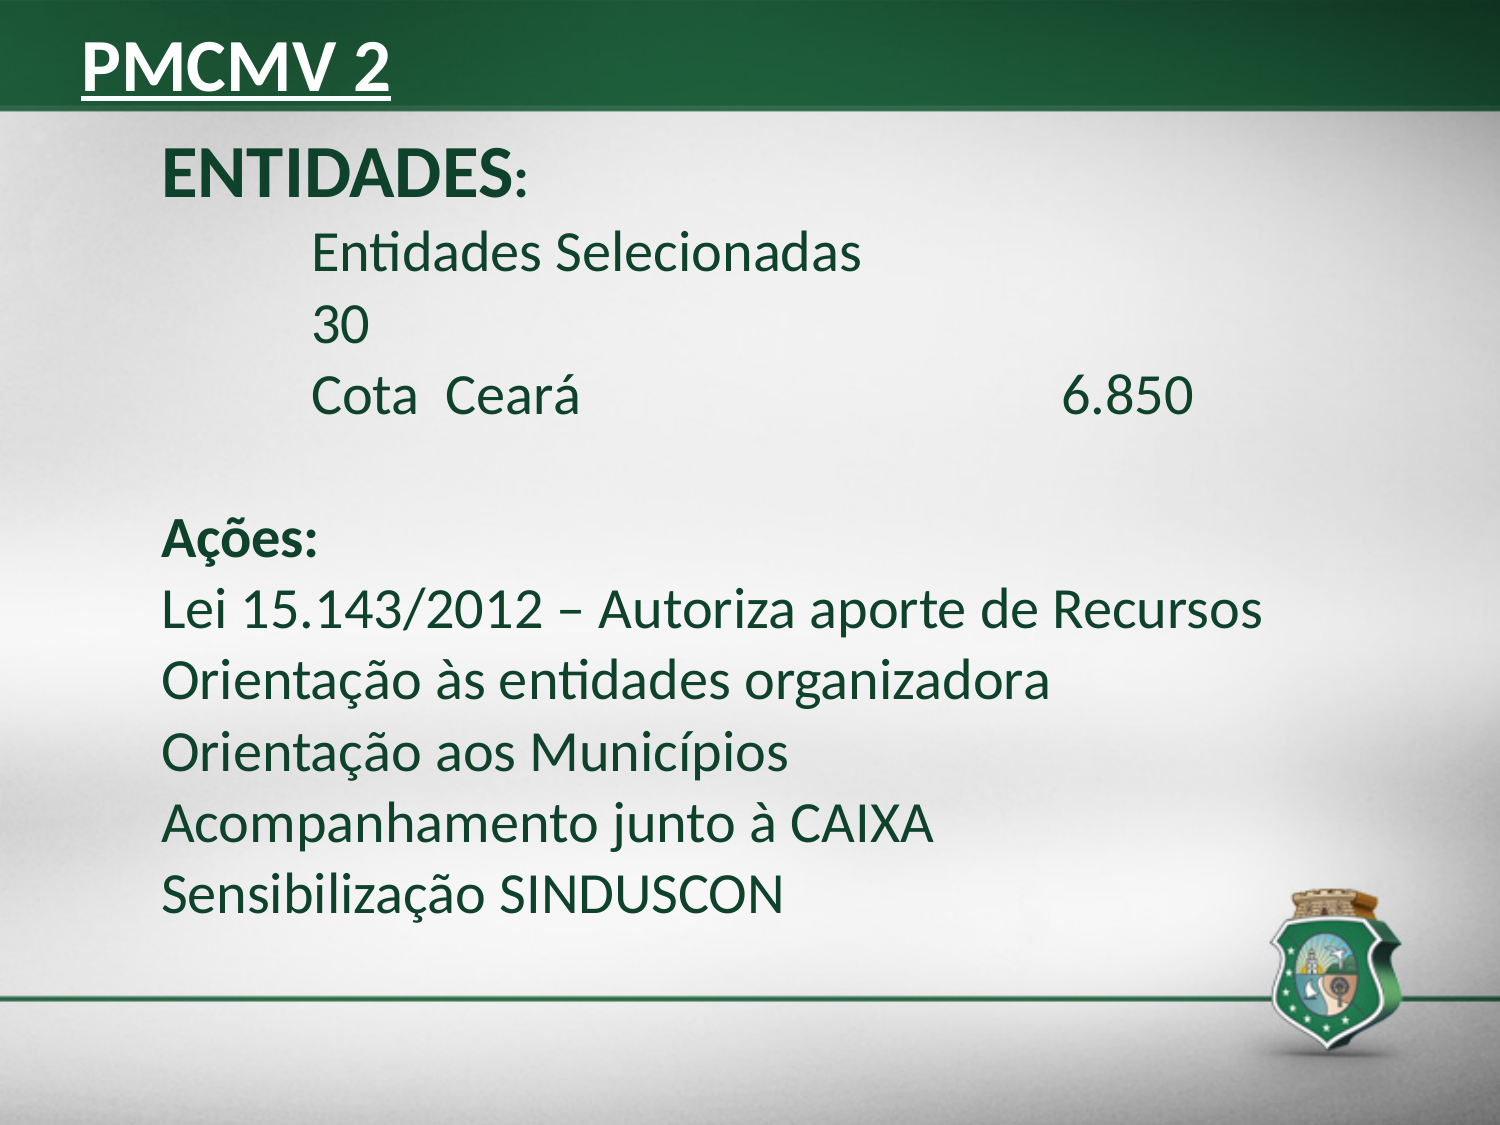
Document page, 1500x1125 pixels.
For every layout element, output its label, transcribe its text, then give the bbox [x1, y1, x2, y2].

title ENTIDADES: Entidades Selecionadas 30 Cota Ceará 6.850 Ações: Lei 15.143/2012 – Autoriza aporte de Recursos Orientação às entidades organizadora Orientação aos Municípios Acompanhamento junto à CAIXA Sensibilização SINDUSCON [147, 278, 1423, 717]
picture [0, 0, 1500, 1125]
text_box PMCMV 2 [66, 7, 407, 114]
